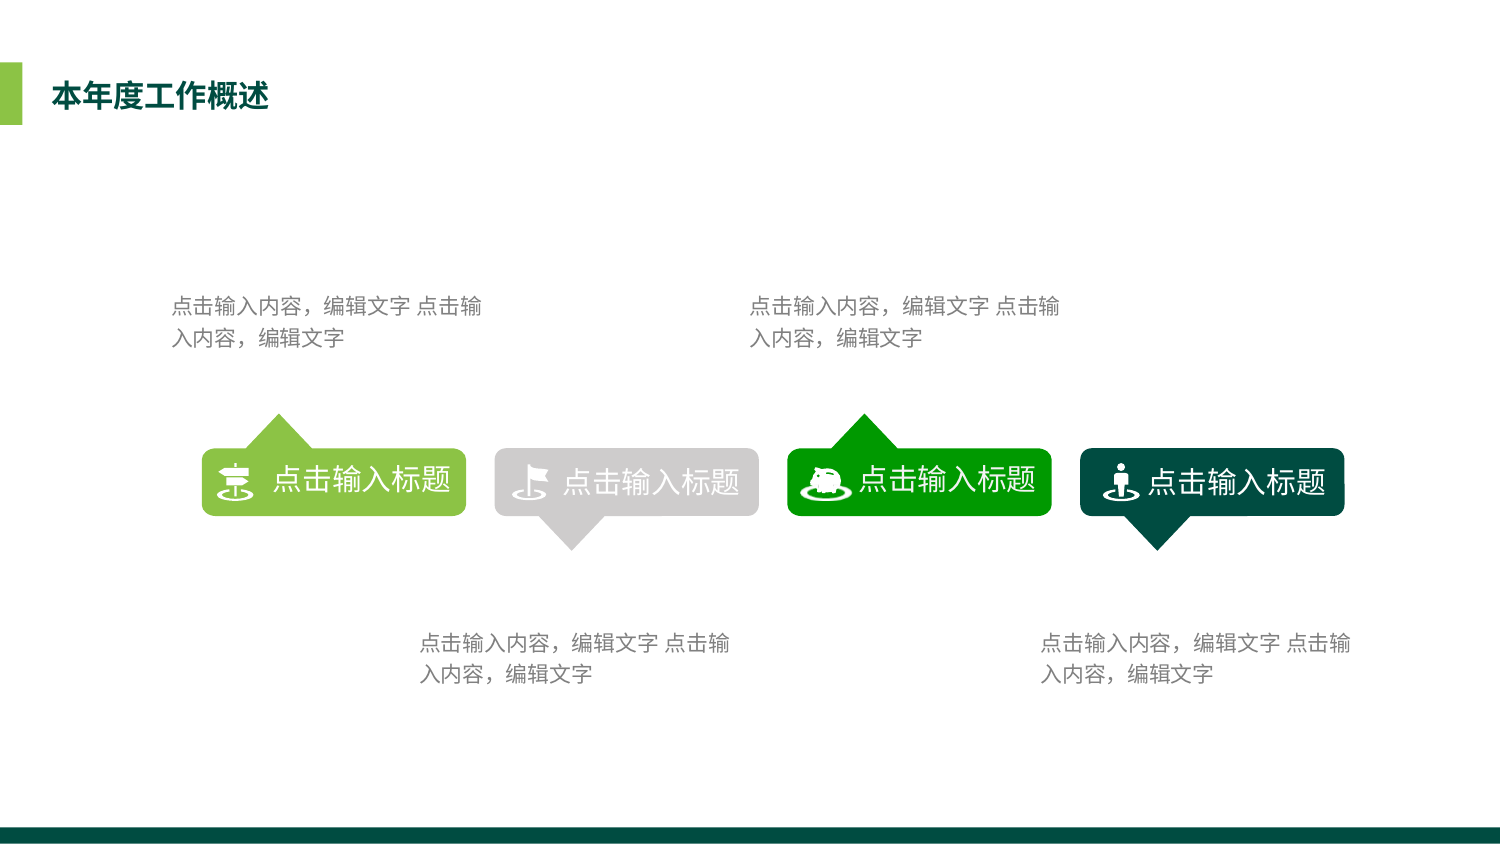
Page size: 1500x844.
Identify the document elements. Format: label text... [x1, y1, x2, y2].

text_box 点击输入内容，编辑文字 点击输入内容，编辑文字 [742, 230, 1069, 408]
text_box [787, 413, 1052, 517]
text_box [0, 61, 23, 126]
text_box 本年度工作概述 [36, 69, 367, 122]
text_box [0, 826, 1500, 844]
text_box 点击输入内容，编辑文字 点击输入内容，编辑文字 [163, 230, 490, 408]
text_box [1080, 448, 1345, 516]
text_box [494, 448, 759, 516]
text_box 点击输入内容，编辑文字 点击输入内容，编辑文字 [411, 561, 738, 750]
text_box 点击输入内容，编辑文字 点击输入内容，编辑文字 [1032, 561, 1360, 750]
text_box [201, 413, 467, 517]
